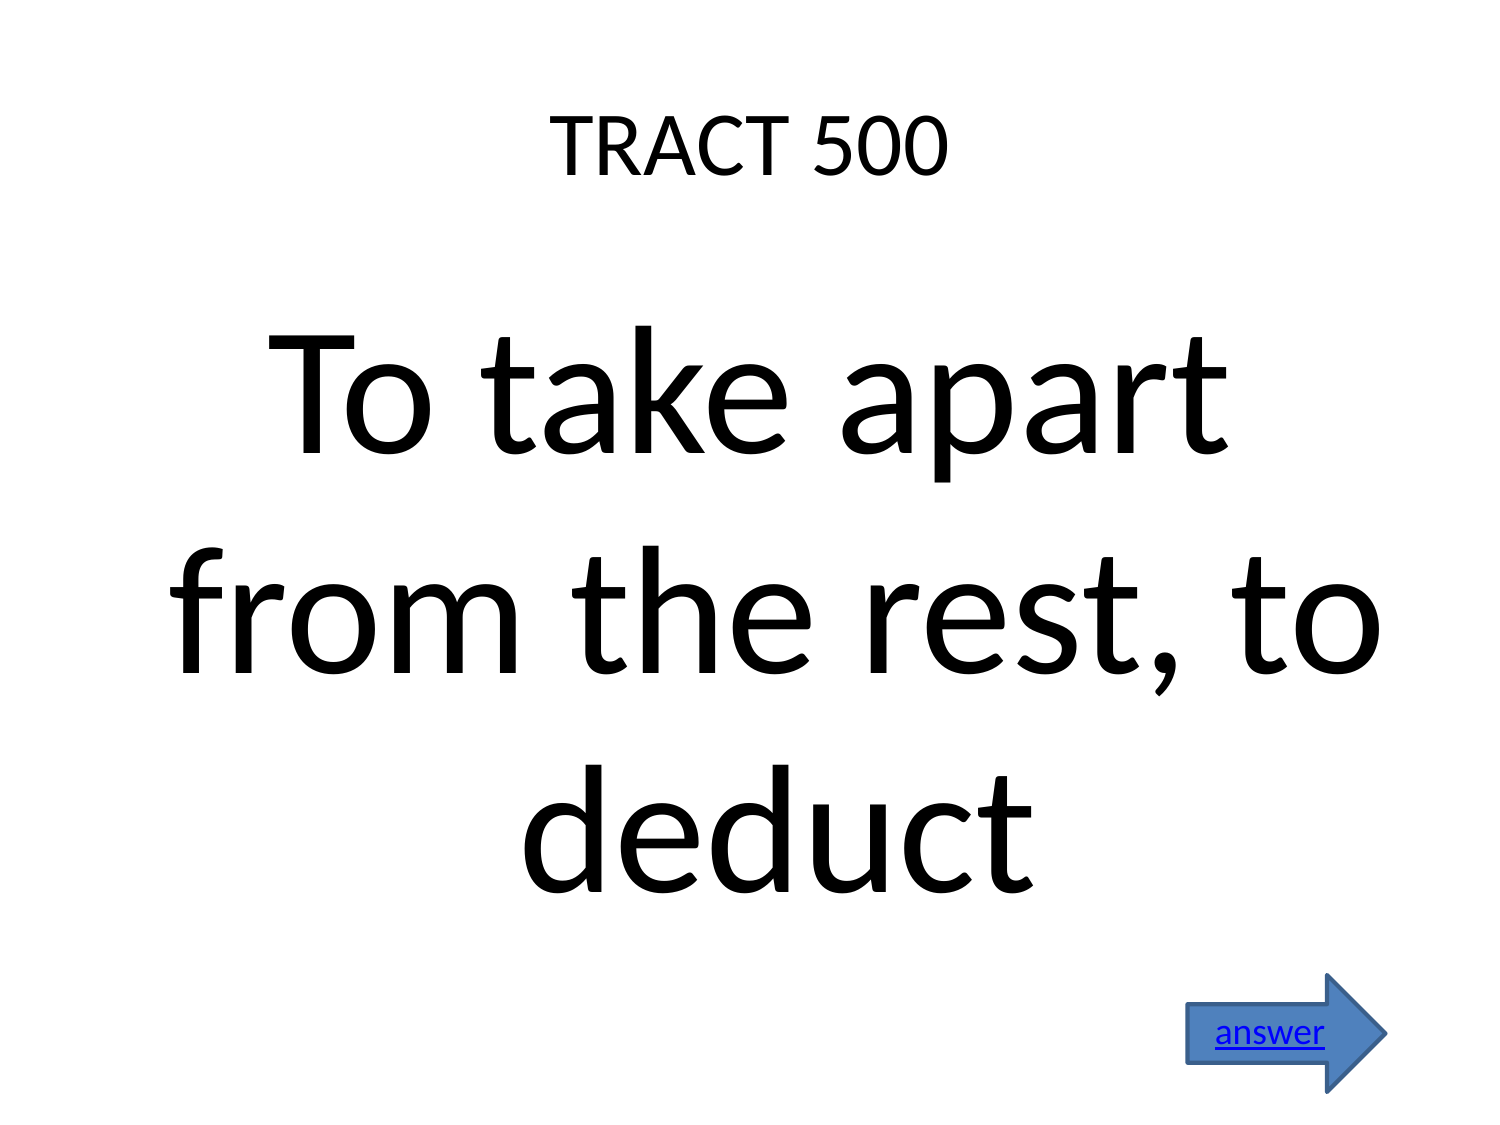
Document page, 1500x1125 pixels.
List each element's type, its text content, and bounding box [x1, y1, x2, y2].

title TRACT 500 [75, 45, 1425, 233]
text_box [1324, 973, 1354, 999]
text_box [1185, 1002, 1362, 1094]
list To take apart from the rest, to deduct [75, 262, 1425, 1005]
text_box answer [1200, 999, 1400, 1060]
